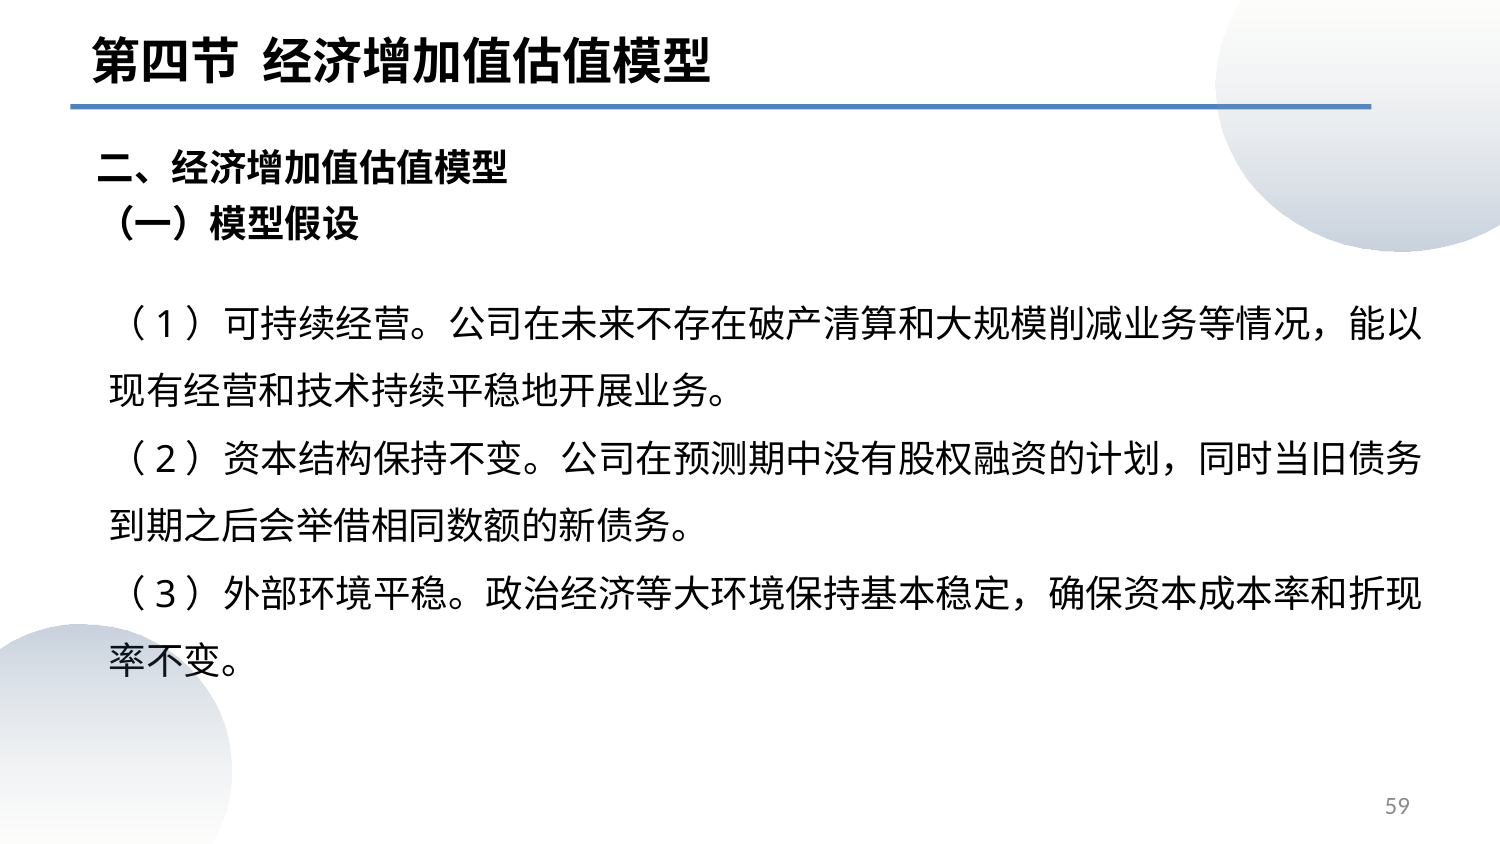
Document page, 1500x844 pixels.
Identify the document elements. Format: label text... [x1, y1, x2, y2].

title （一）模型假设 [82, 187, 1432, 258]
slide_number 59 [1074, 782, 1425, 827]
list （1）可持续经营。公司在未来不存在破产清算和大规模削减业务等情况，能以现有经营和技术持续平稳地开展业务。 （2）资本结构保持不变。公司在预测期中没有股权融资的计划，同时当旧债务到期之后会举借相同数额的新债务。 （3）外部环境平稳。政治经济等大环境保持基本稳定，确保资本成本率和折现率不变。 [93, 269, 1444, 727]
text_box [1213, 0, 1500, 255]
text_box 二、经济增加值估值模型 [82, 116, 704, 197]
text_box 第四节 经济增加值估值模型 [74, 23, 1225, 96]
text_box [0, 621, 234, 844]
